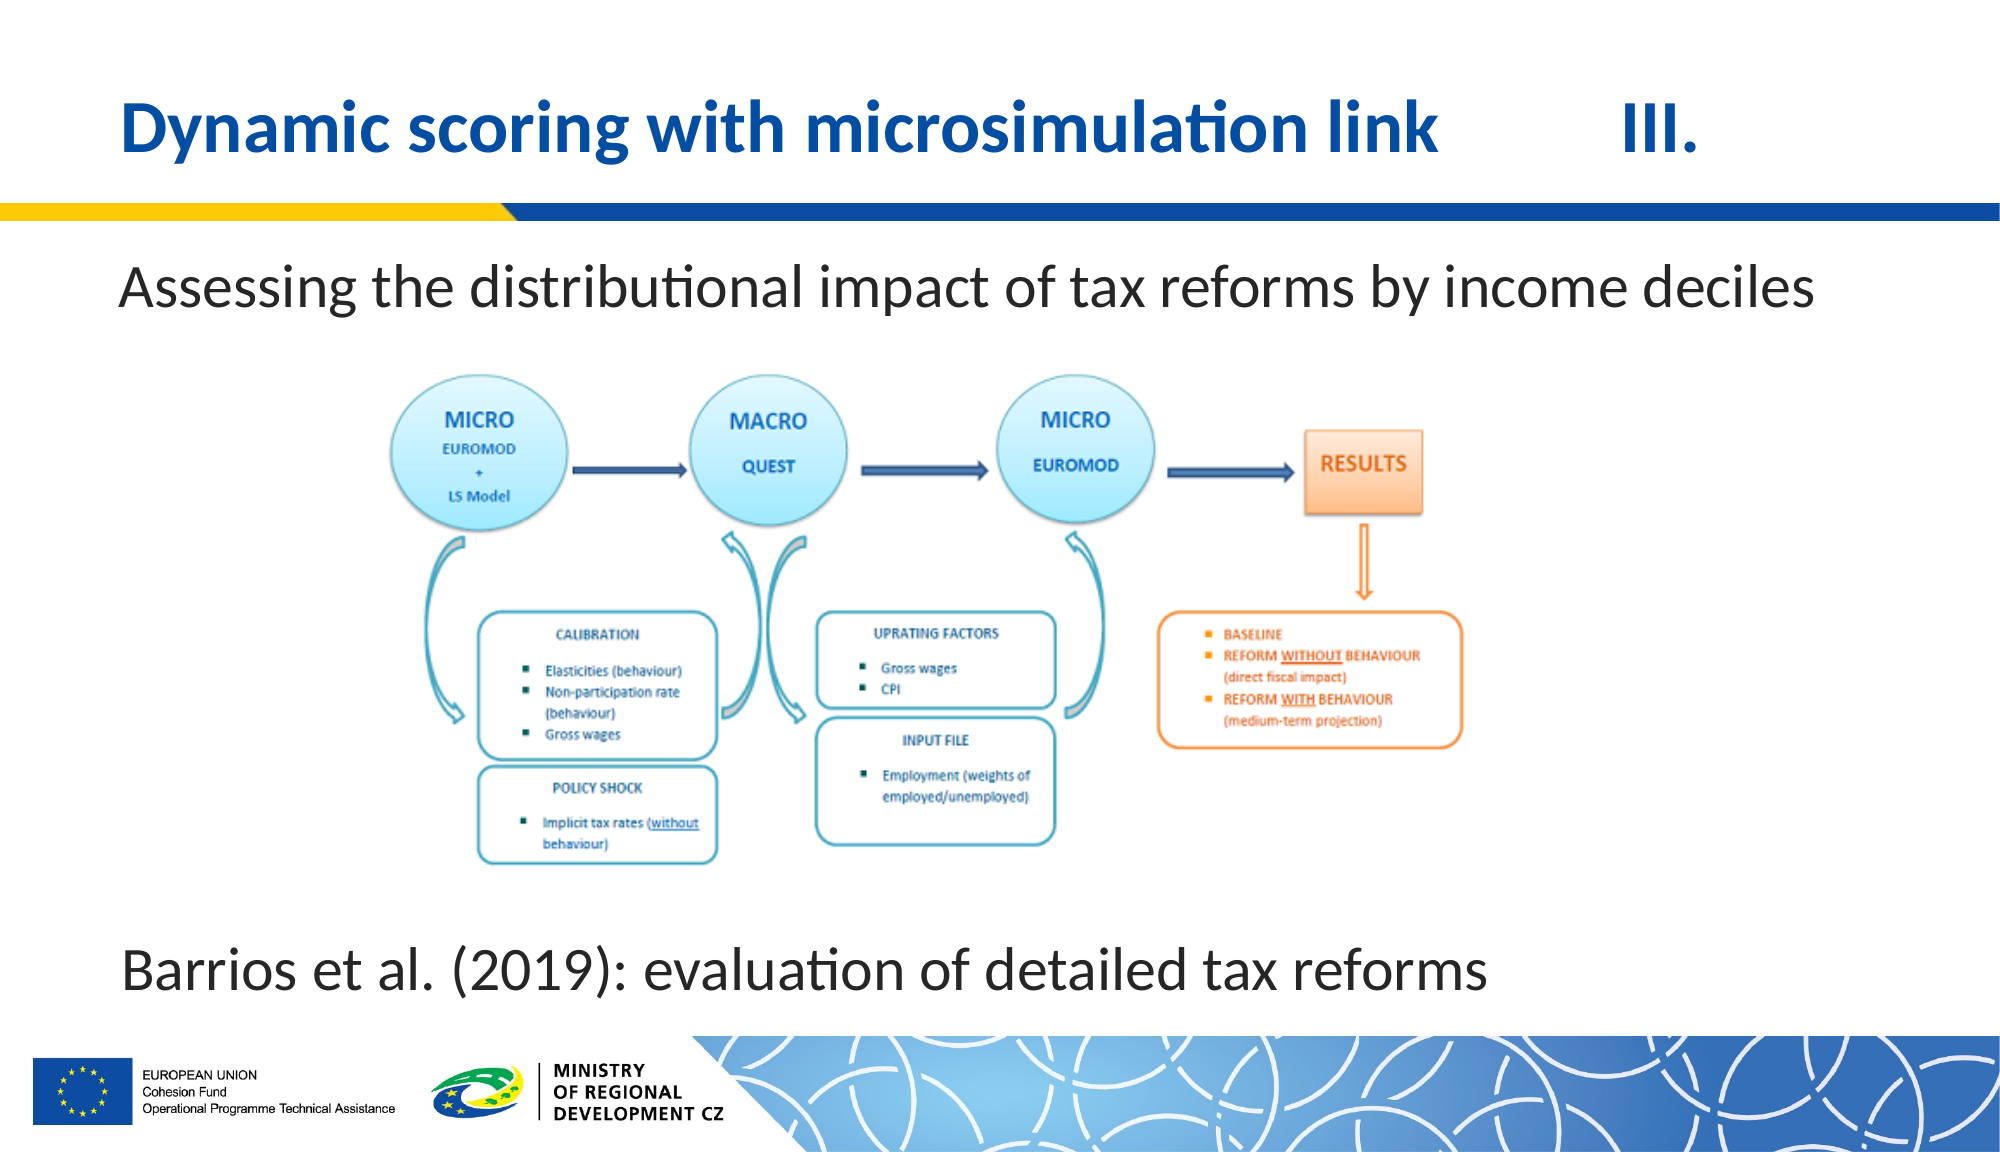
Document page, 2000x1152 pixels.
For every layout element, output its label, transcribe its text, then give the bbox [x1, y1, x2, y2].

text_box Barrios et al. (2019): evaluation of detailed tax reforms [100, 918, 1533, 1013]
picture [0, 203, 2000, 221]
picture [0, 1036, 2000, 1152]
list Assessing the distributional impact of tax reforms by income deciles [98, 235, 1942, 331]
title Dynamic scoring with microsimulation link III. [99, 46, 1957, 198]
picture [361, 316, 1556, 904]
